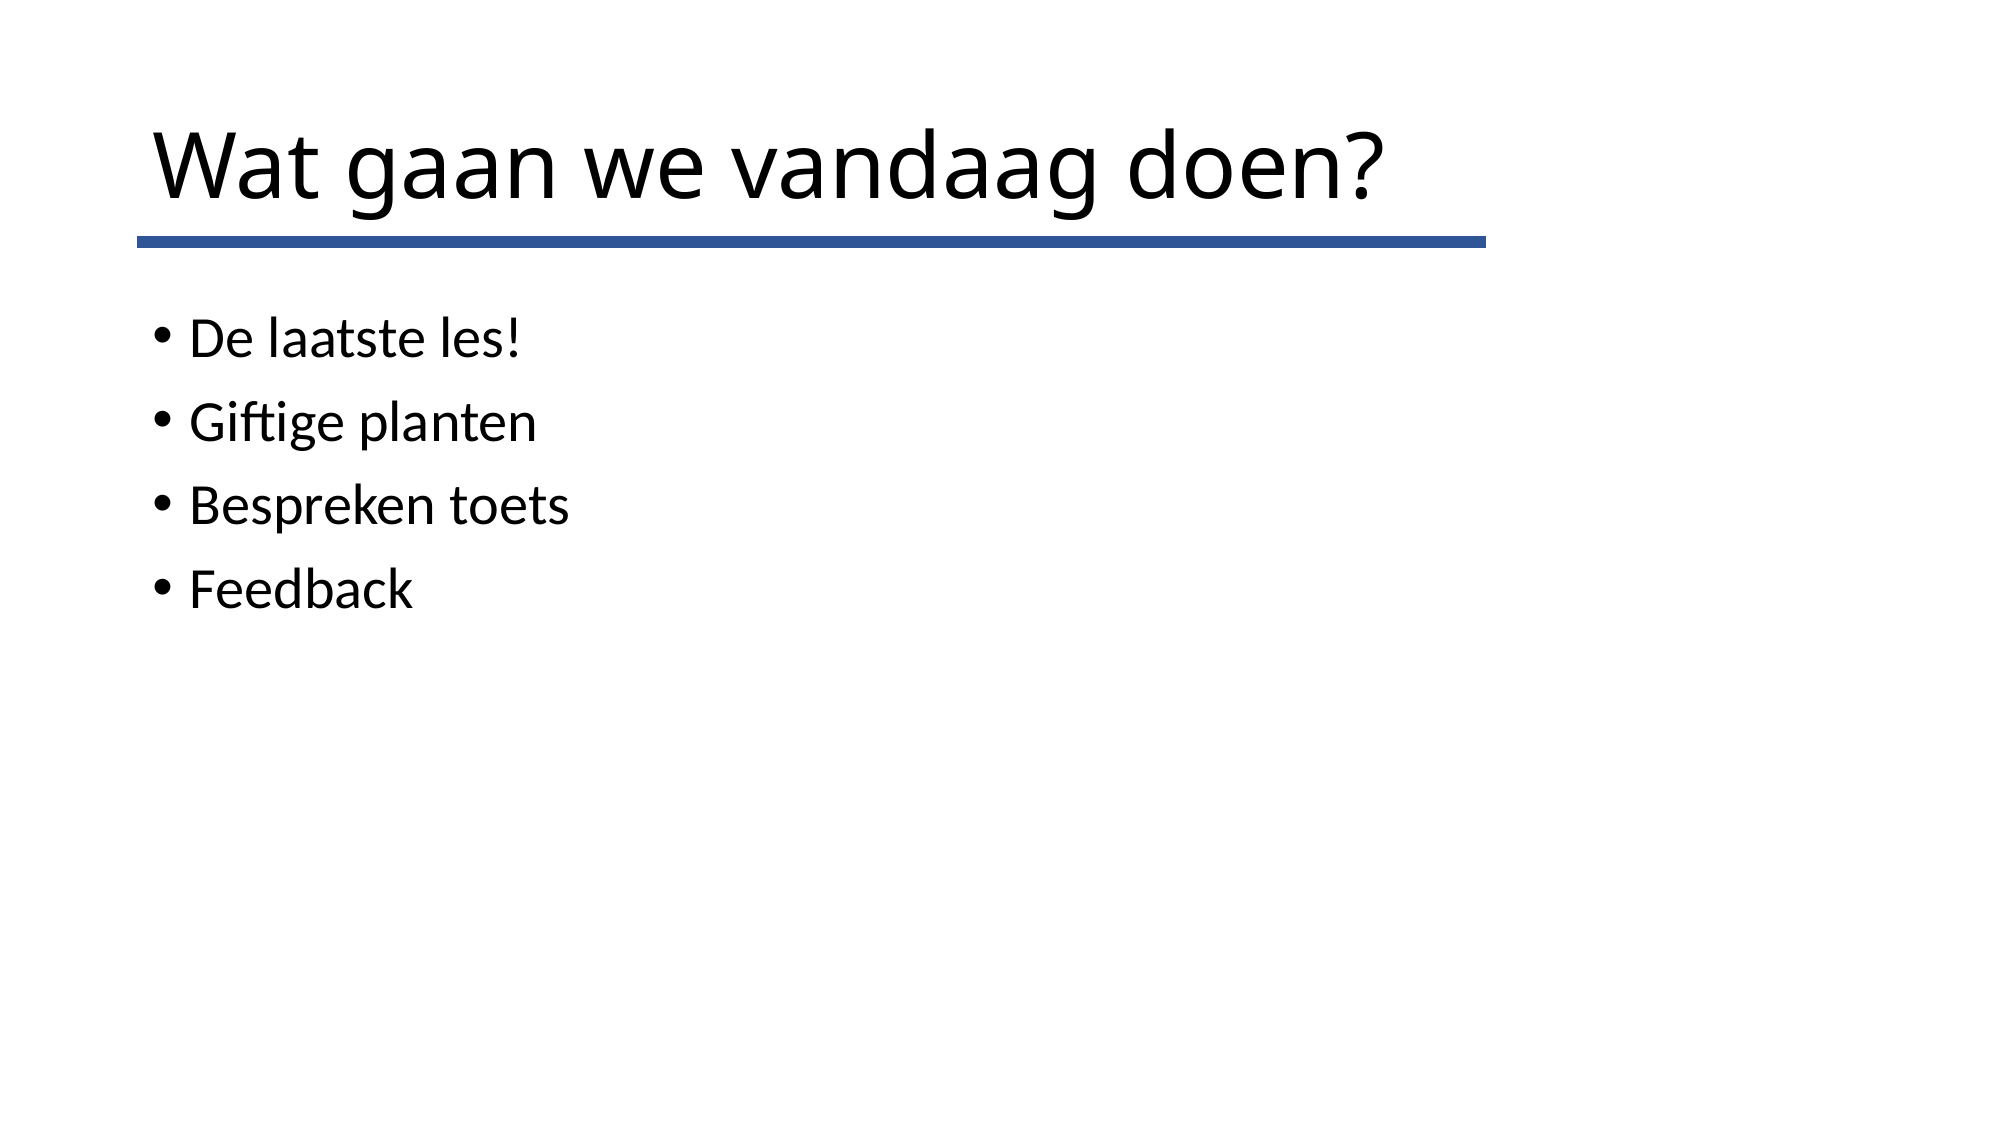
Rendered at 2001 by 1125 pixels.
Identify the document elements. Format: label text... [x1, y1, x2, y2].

text_box [136, 94, 1471, 243]
list De laatste les! Giftige planten Bespreken toets Feedback [137, 299, 1863, 1014]
title Wat gaan we vandaag doen? [137, 59, 1863, 278]
